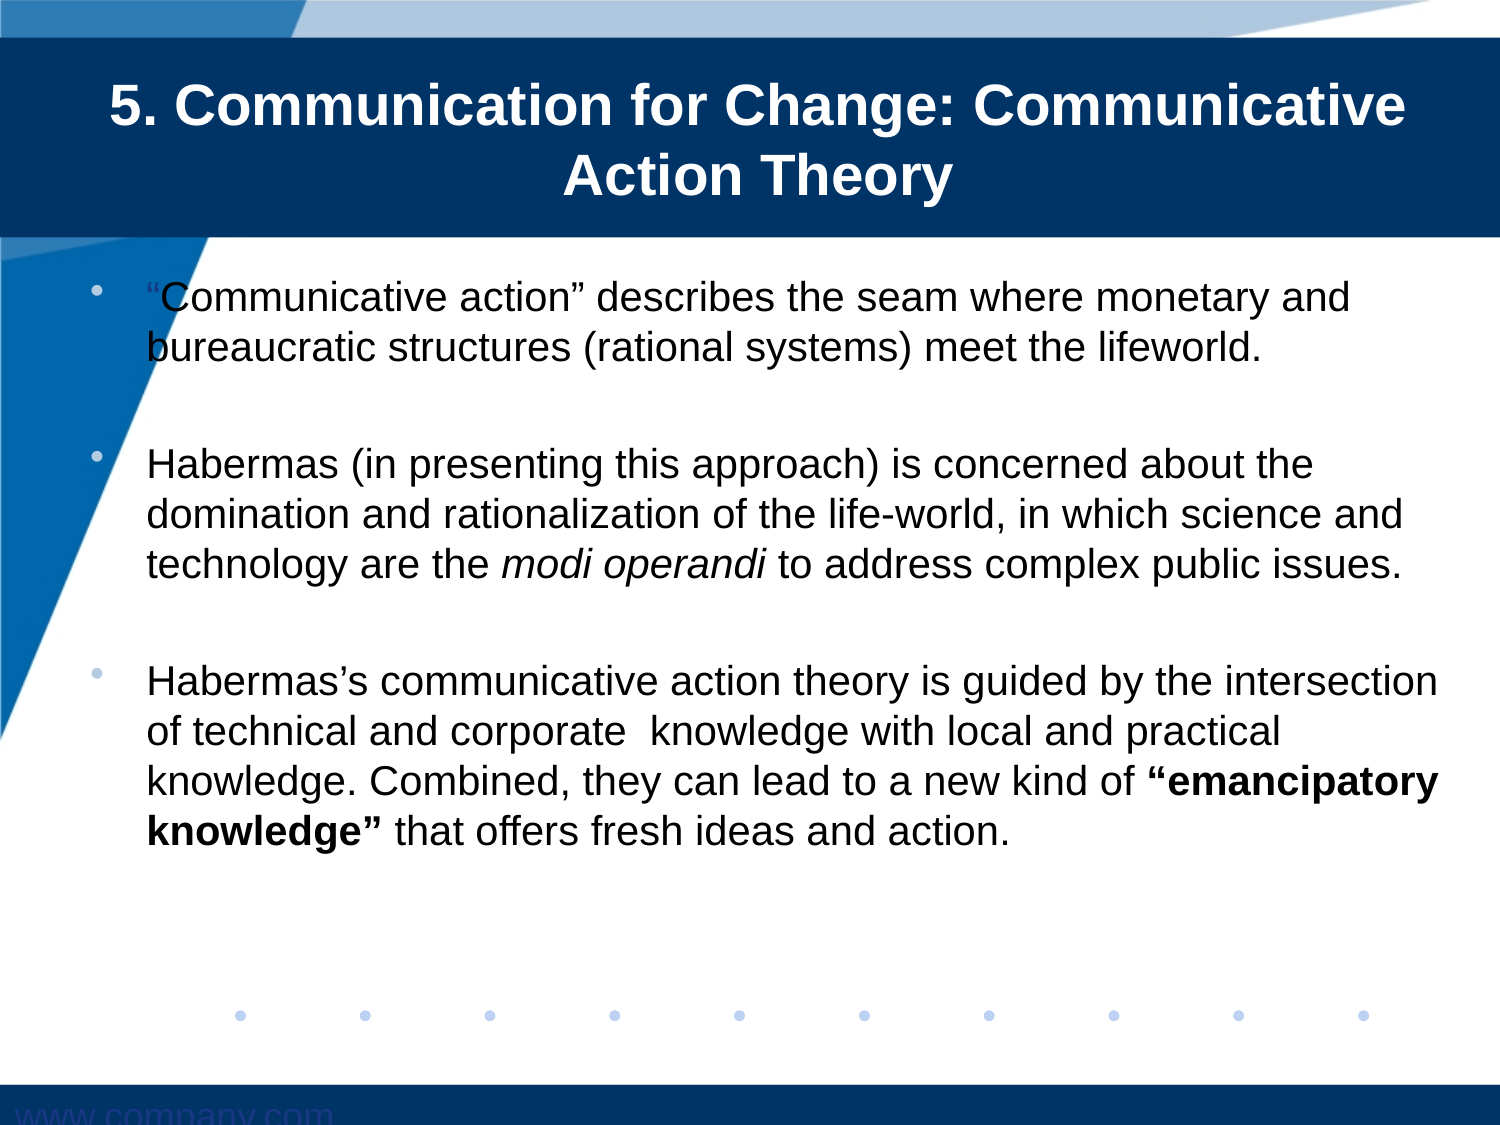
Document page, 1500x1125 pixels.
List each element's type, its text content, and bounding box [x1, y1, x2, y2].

list “Communicative action” describes the seam where monetary and bureaucratic structures (rational systems) meet the lifeworld. Habermas (in presenting this approach) is concerned about the domination and rationalization of the life-world, in which science and technology are the modi operandi to address complex public issues. Habermas’s communicative action theory is guided by the intersection of technical and corporate knowledge with local and practical knowledge. Combined, they can lead to a new kind of “emancipatory knowledge” that offers fresh ideas and action. [74, 262, 1463, 1056]
title 5. Communication for Change: Communicative Action Theory [0, 37, 1500, 238]
picture [0, 238, 1500, 842]
picture [0, 0, 1500, 37]
